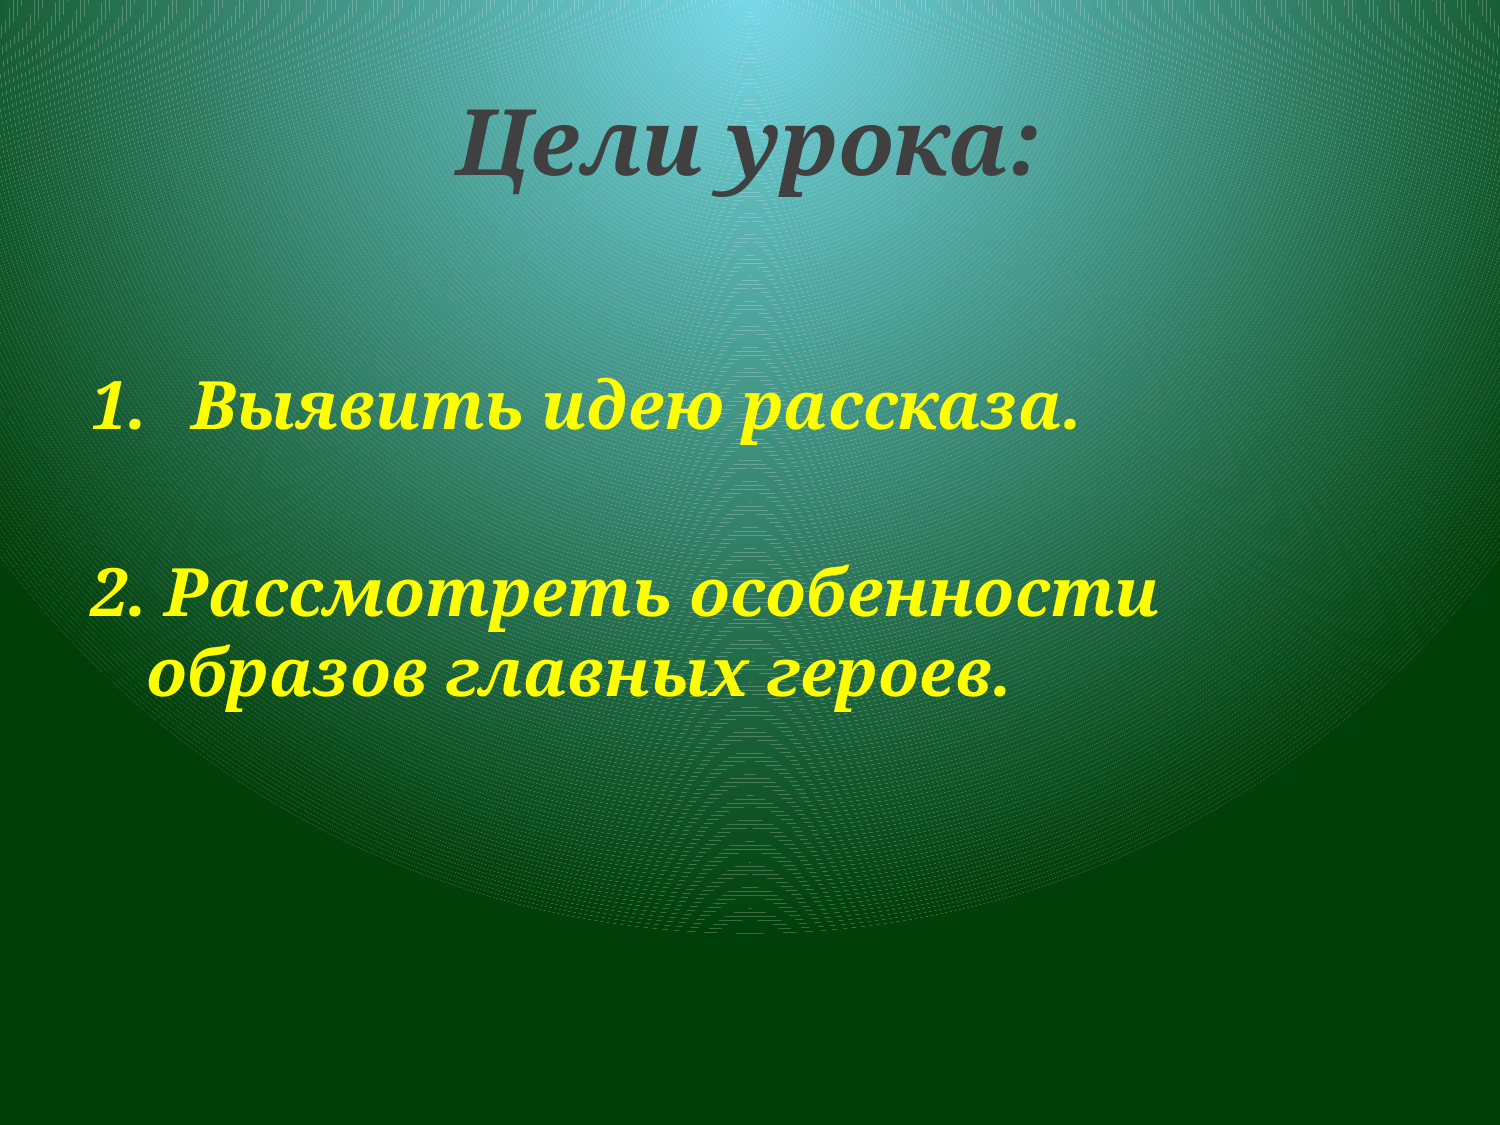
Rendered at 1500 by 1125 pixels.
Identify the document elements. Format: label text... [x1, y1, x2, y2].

title Цели урока: [74, 44, 1426, 233]
list Выявить идею рассказа. 2. Рассмотреть особенности образов главных героев. [74, 262, 1426, 1006]
